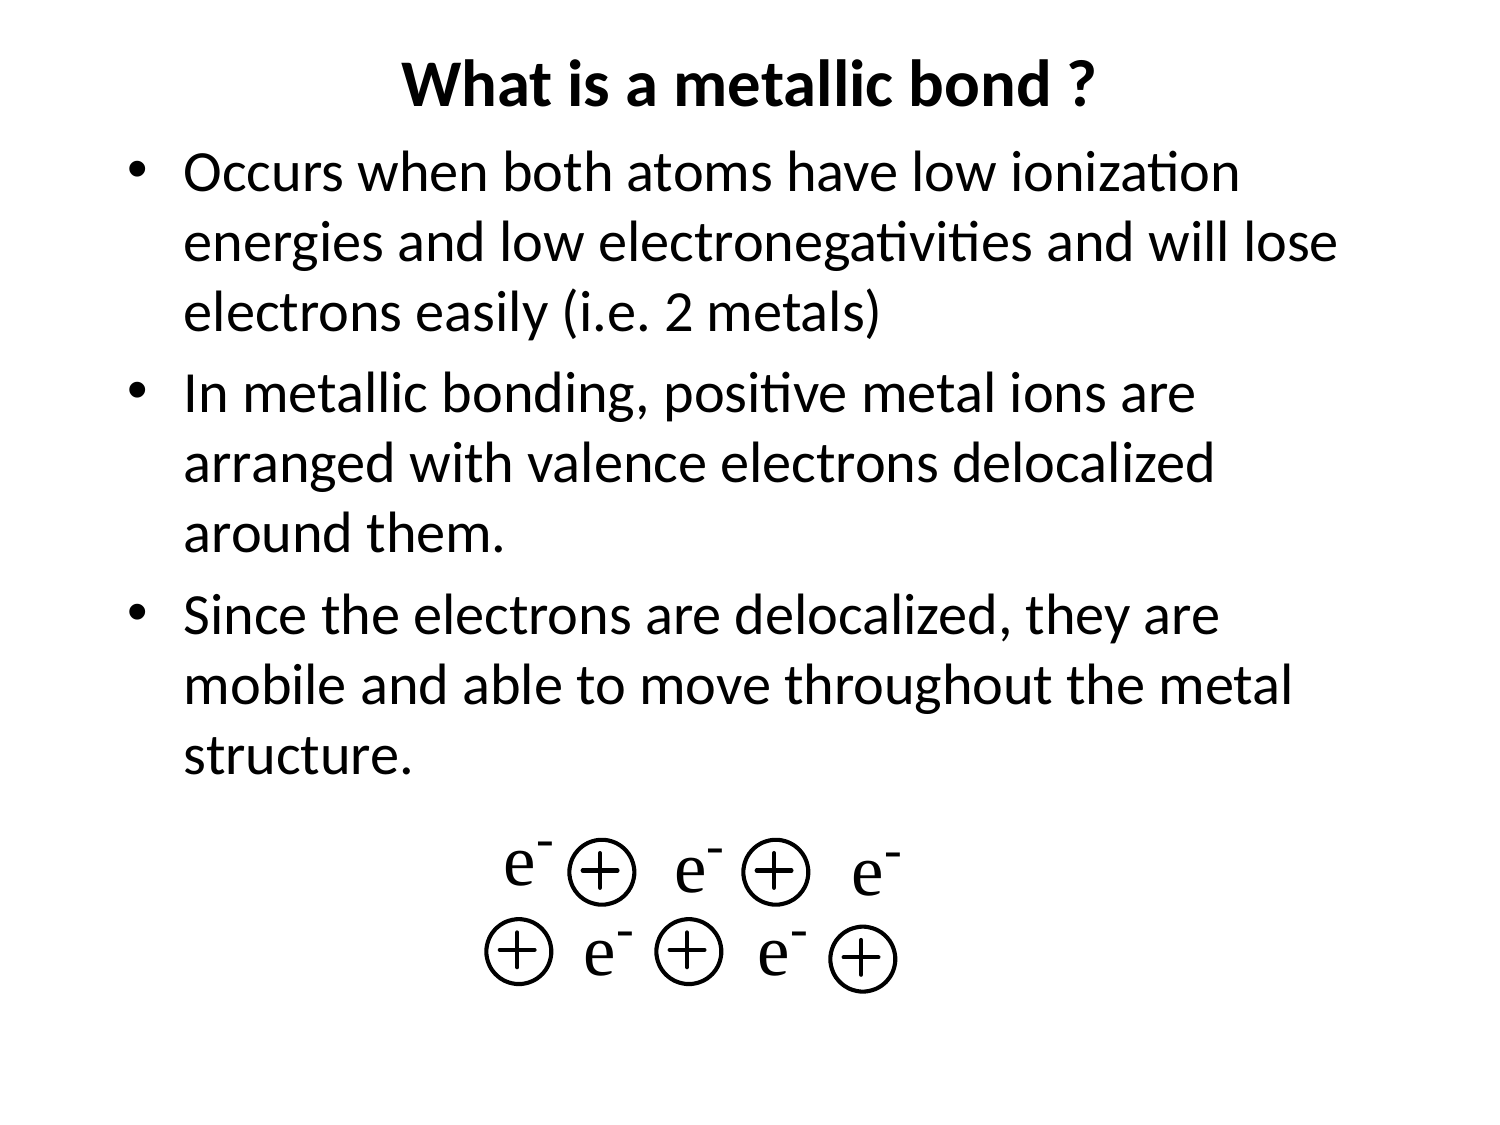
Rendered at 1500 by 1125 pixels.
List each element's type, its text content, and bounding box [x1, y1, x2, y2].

title What is a metallic bond ? [112, 42, 1388, 118]
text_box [478, 815, 904, 1000]
list Occurs when both atoms have low ionization energies and low electronegativities and will lose electrons easily (i.e. 2 metals) In metallic bonding, positive metal ions are arranged with valence electrons delocalized around them. Since the electrons are delocalized, they are mobile and able to move throughout the metal structure. [112, 125, 1388, 801]
